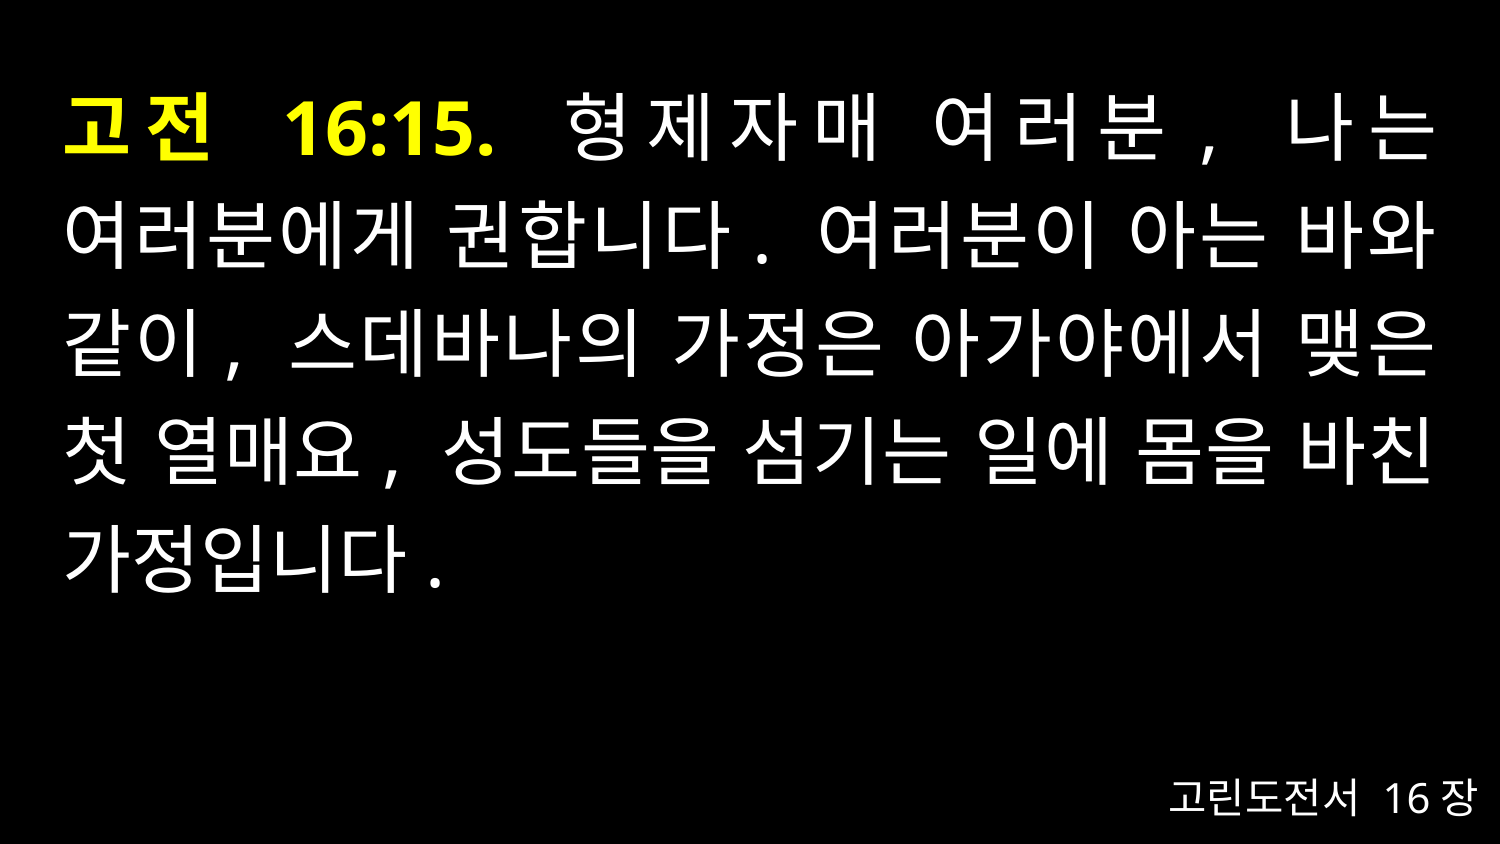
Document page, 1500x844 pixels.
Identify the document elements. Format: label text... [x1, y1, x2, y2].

subtitle 고린도전서 16장 [916, 770, 1500, 844]
title 고전 16:15. 형제자매 여러분, 나는 여러분에게 권합니다. 여러분이 아는 바와 같이, 스데바나의 가정은 아가야에서 맺은 첫 열매요, 성도들을 섬기는 일에 몸을 바친 가정입니다. [0, 0, 1500, 844]
